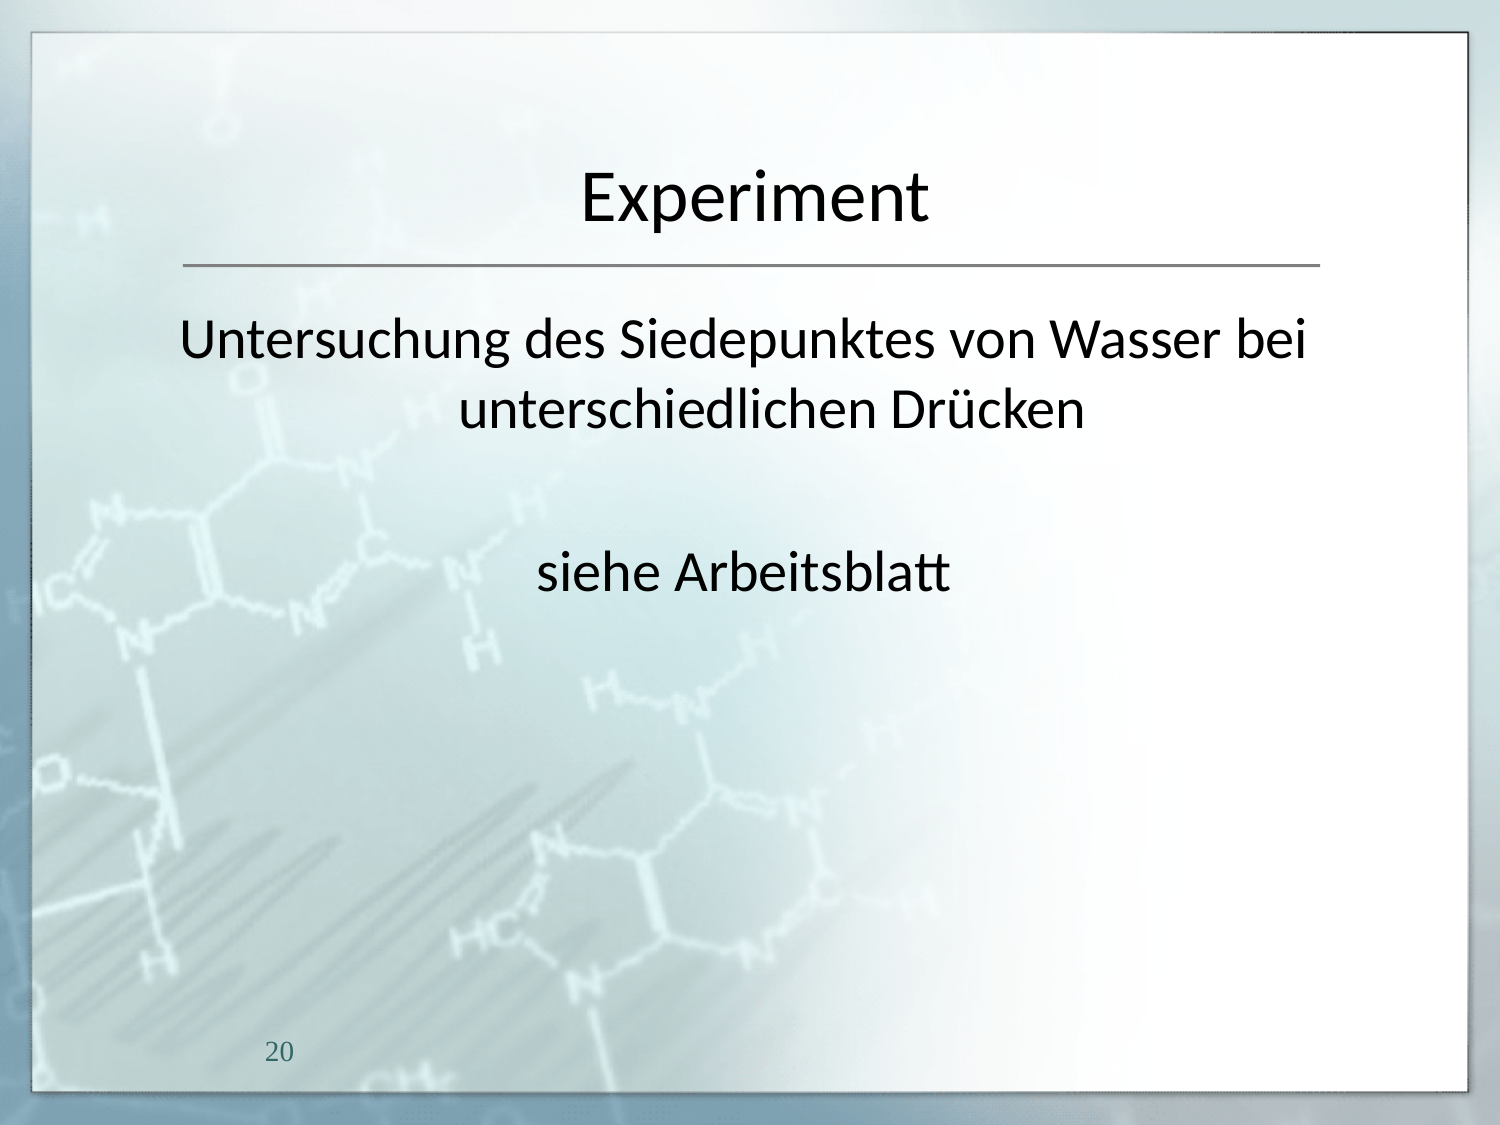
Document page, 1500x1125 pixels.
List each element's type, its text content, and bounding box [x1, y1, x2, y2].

title Experiment [70, 105, 1442, 279]
list Untersuchung des Siedepunktes von Wasser bei unterschiedlichen Drücken siehe Arbeitsblatt [81, 292, 1407, 1091]
slide_number 20 [249, 1024, 463, 1101]
picture [0, 0, 1500, 1125]
